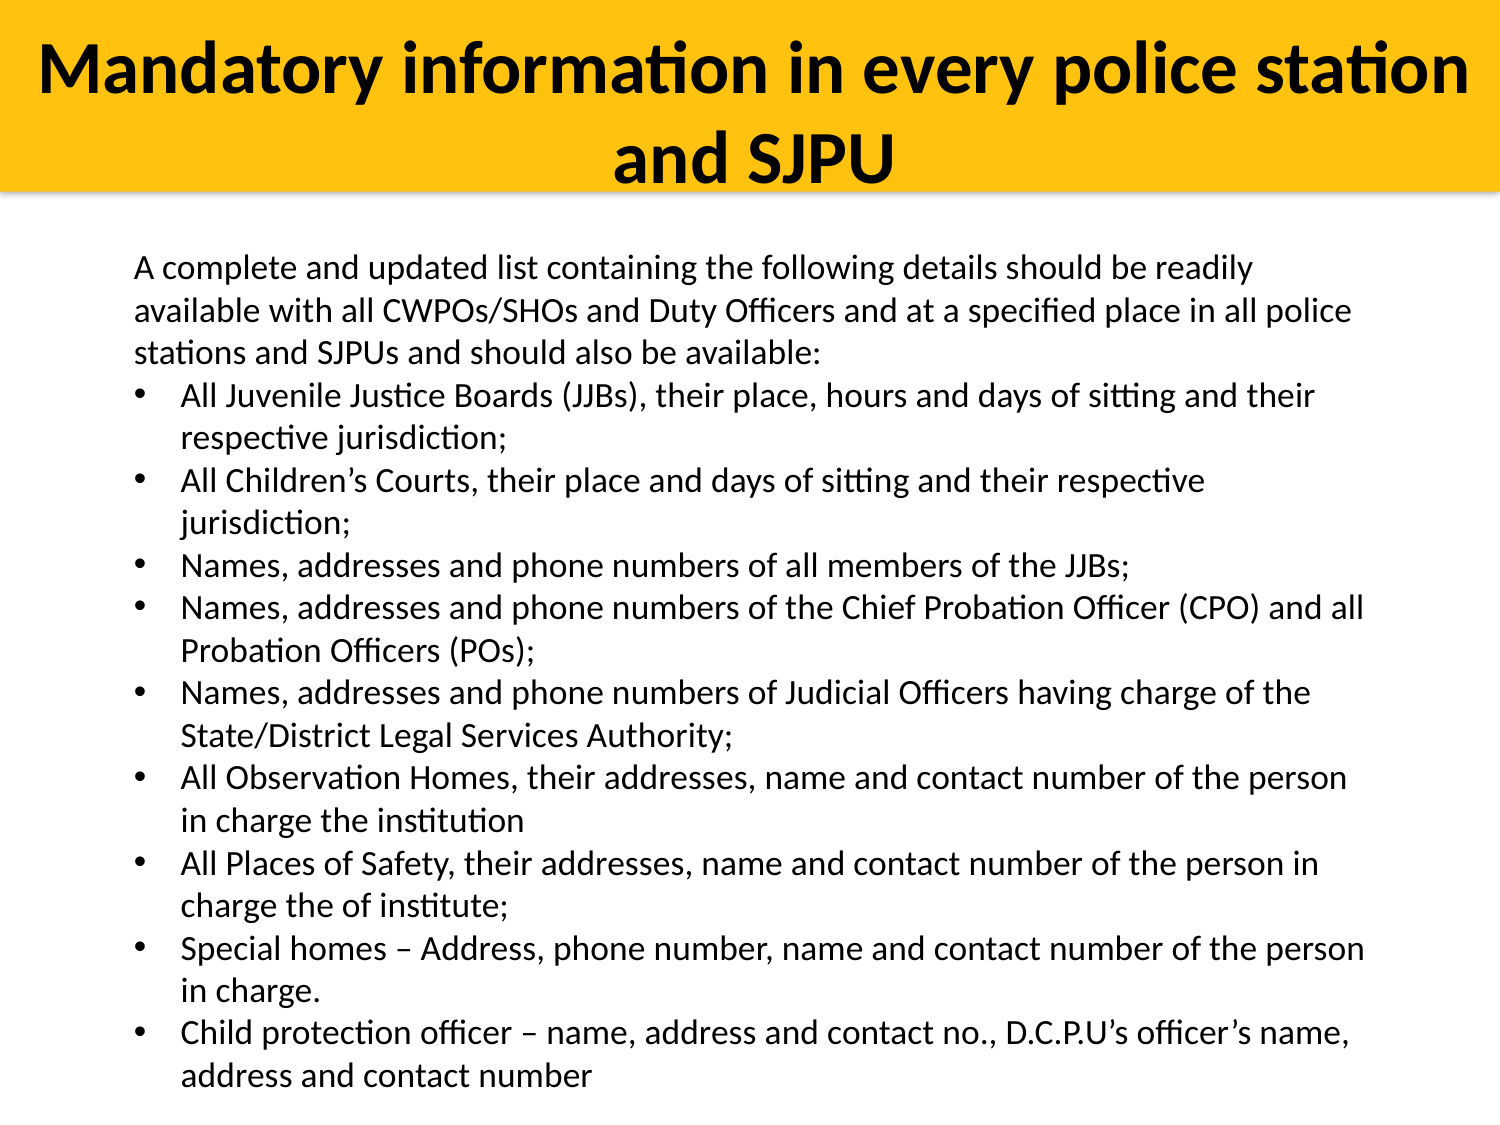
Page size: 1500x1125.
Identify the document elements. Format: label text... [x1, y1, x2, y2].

text_box A complete and updated list containing the following details should be readily available with all CWPOs/SHOs and Duty Officers and at a specified place in all police stations and SJPUs and should also be available: All Juvenile Justice Boards (JJBs), their place, hours and days of sitting and their respective jurisdiction; All Children’s Courts, their place and days of sitting and their respective jurisdiction; Names, addresses and phone numbers of all members of the JJBs; Names, addresses and phone numbers of the Chief Probation Officer (CPO) and all Probation Officers (POs); Names, addresses and phone numbers of Judicial Officers having charge of the State/District Legal Services Authority; All Observation Homes, their addresses, name and contact number of the person in charge the institution All Places of Safety, their addresses, name and contact number of the person in charge the of institute; Special homes – Address, phone number, name and contact number of the person in charge. Child protection officer – name, address and contact no., D.C.P.U’s officer’s name, address and contact number [118, 236, 1383, 1125]
text_box Mandatory information in every police station and SJPU [4, 11, 1500, 207]
